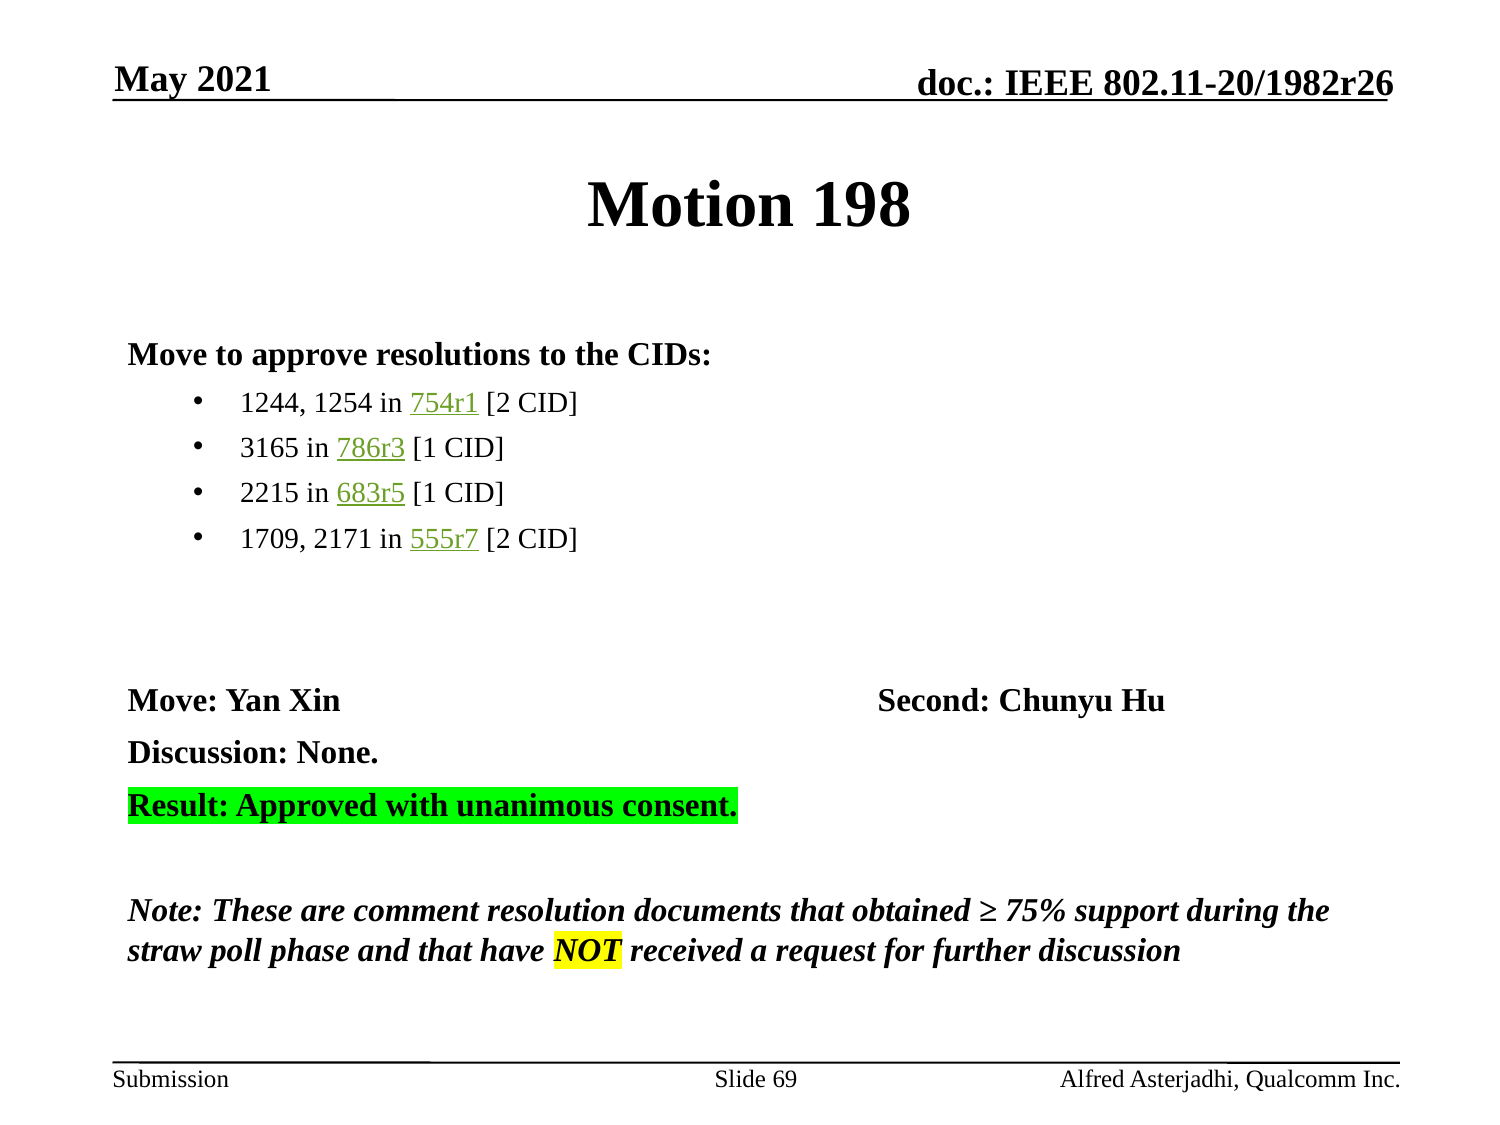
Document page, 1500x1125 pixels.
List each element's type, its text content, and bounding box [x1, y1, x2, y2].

title Motion 198 [112, 112, 1388, 288]
slide_number Slide 69 [712, 1061, 800, 1123]
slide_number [114, 54, 423, 100]
list Move to approve resolutions to the CIDs: 1244, 1254 in 754r1 [2 CID] 3165 in 786r3 [1 CID] 2215 in 683r5 [1 CID] 1709, 2171 in 555r7 [2 CID] Move: Yan Xin Second: Chunyu Hu Discussion: None. Result: Approved with unanimous consent. Note: These are comment resolution documents that obtained ≥ 75% support during the straw poll phase and that have NOT received a request for further discussion [112, 324, 1388, 1000]
footer Alfred Asterjadhi, Qualcomm Inc. [878, 1061, 1402, 1093]
